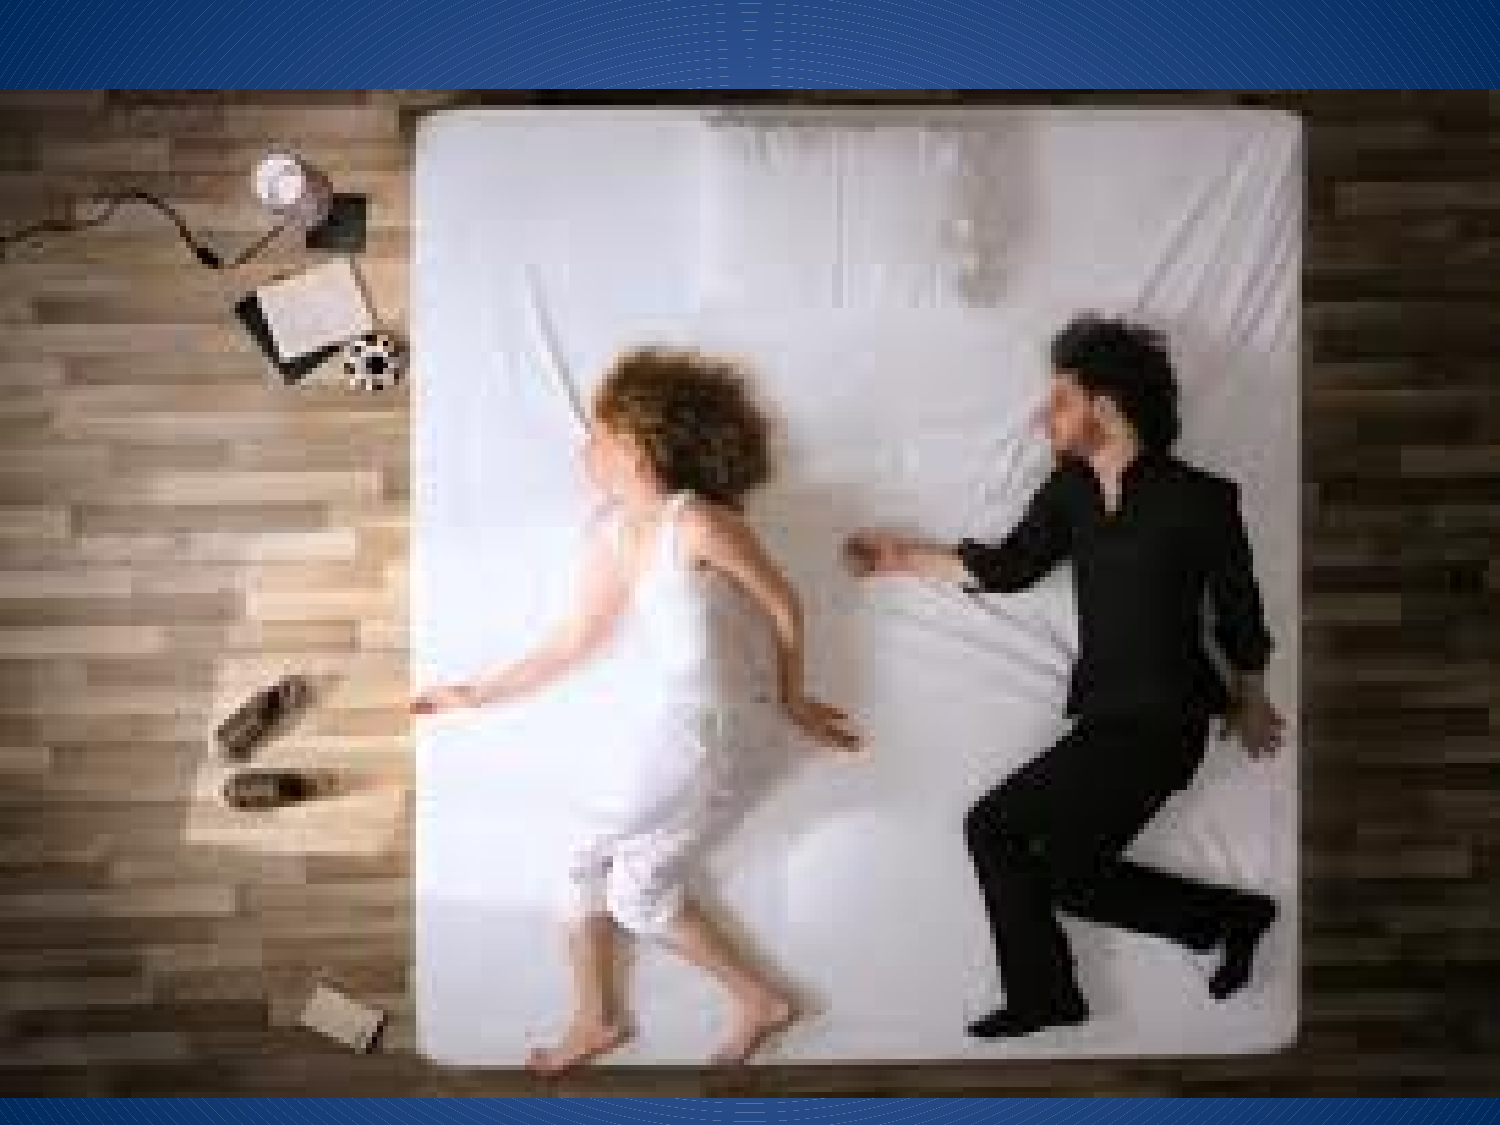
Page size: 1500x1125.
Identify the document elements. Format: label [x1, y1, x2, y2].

list [0, 89, 1500, 1098]
